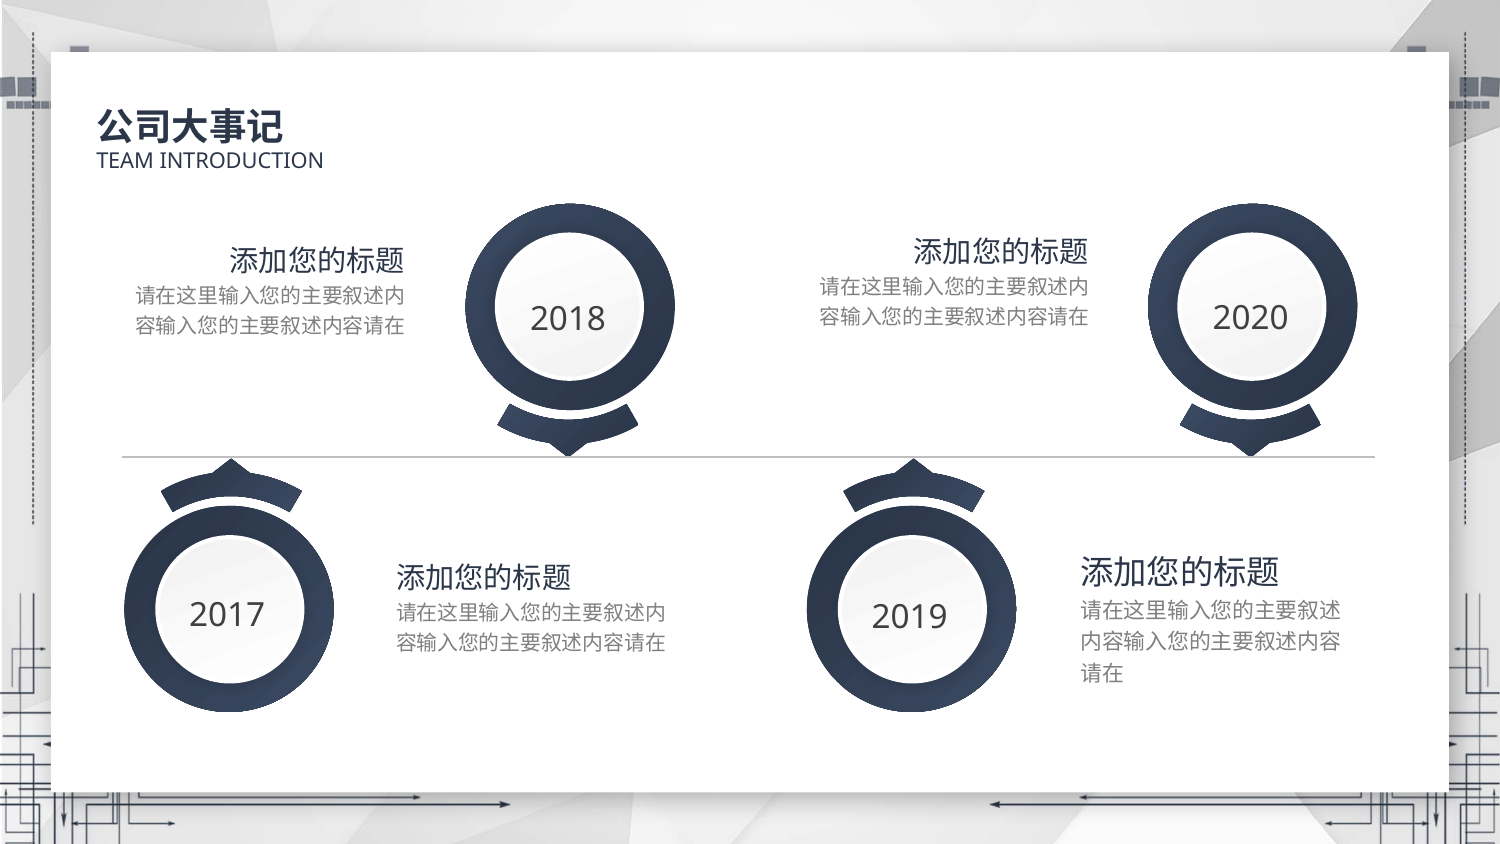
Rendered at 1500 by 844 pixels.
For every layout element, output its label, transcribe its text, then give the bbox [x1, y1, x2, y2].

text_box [465, 203, 675, 458]
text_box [1148, 203, 1358, 458]
text_box 添加您的标题 请在这里输入您的主要叙述内容输入您的主要叙述内容请在 [785, 219, 1104, 336]
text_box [124, 458, 334, 713]
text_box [806, 458, 1017, 713]
text_box 添加您的标题 请在这里输入您的主要叙述内容输入您的主要叙述内容请在 [100, 228, 420, 345]
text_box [96, 91, 341, 181]
text_box 添加您的标题 请在这里输入您的主要叙述内容输入您的主要叙述内容请在 [381, 544, 690, 662]
text_box 添加您的标题 请在这里输入您的主要叙述内容输入您的主要叙述内容请在 [1065, 535, 1375, 693]
picture [0, 0, 1500, 844]
